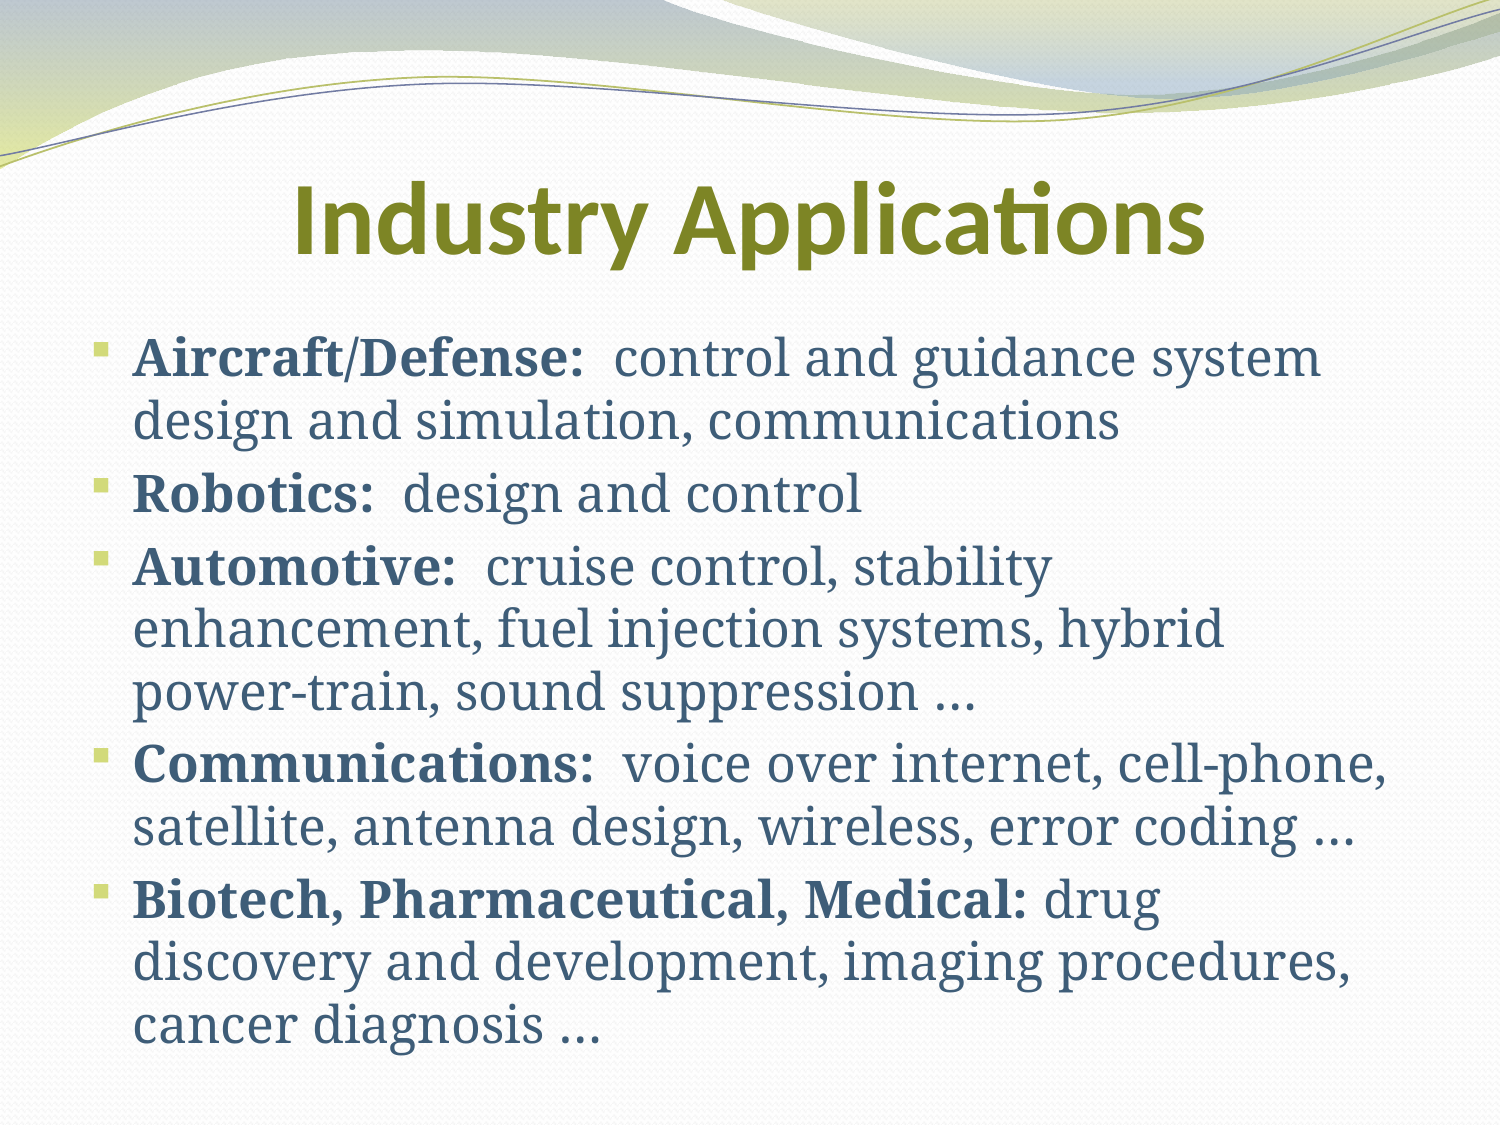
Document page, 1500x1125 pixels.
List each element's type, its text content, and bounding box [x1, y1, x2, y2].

title Industry Applications [75, 87, 1425, 275]
list Aircraft/Defense: control and guidance system design and simulation, communications Robotics: design and control Automotive: cruise control, stability enhancement, fuel injection systems, hybrid power-train, sound suppression … Communications: voice over internet, cell-phone, satellite, antenna design, wireless, error coding … Biotech, Pharmaceutical, Medical: drug discovery and development, imaging procedures, cancer diagnosis … [75, 317, 1425, 1075]
